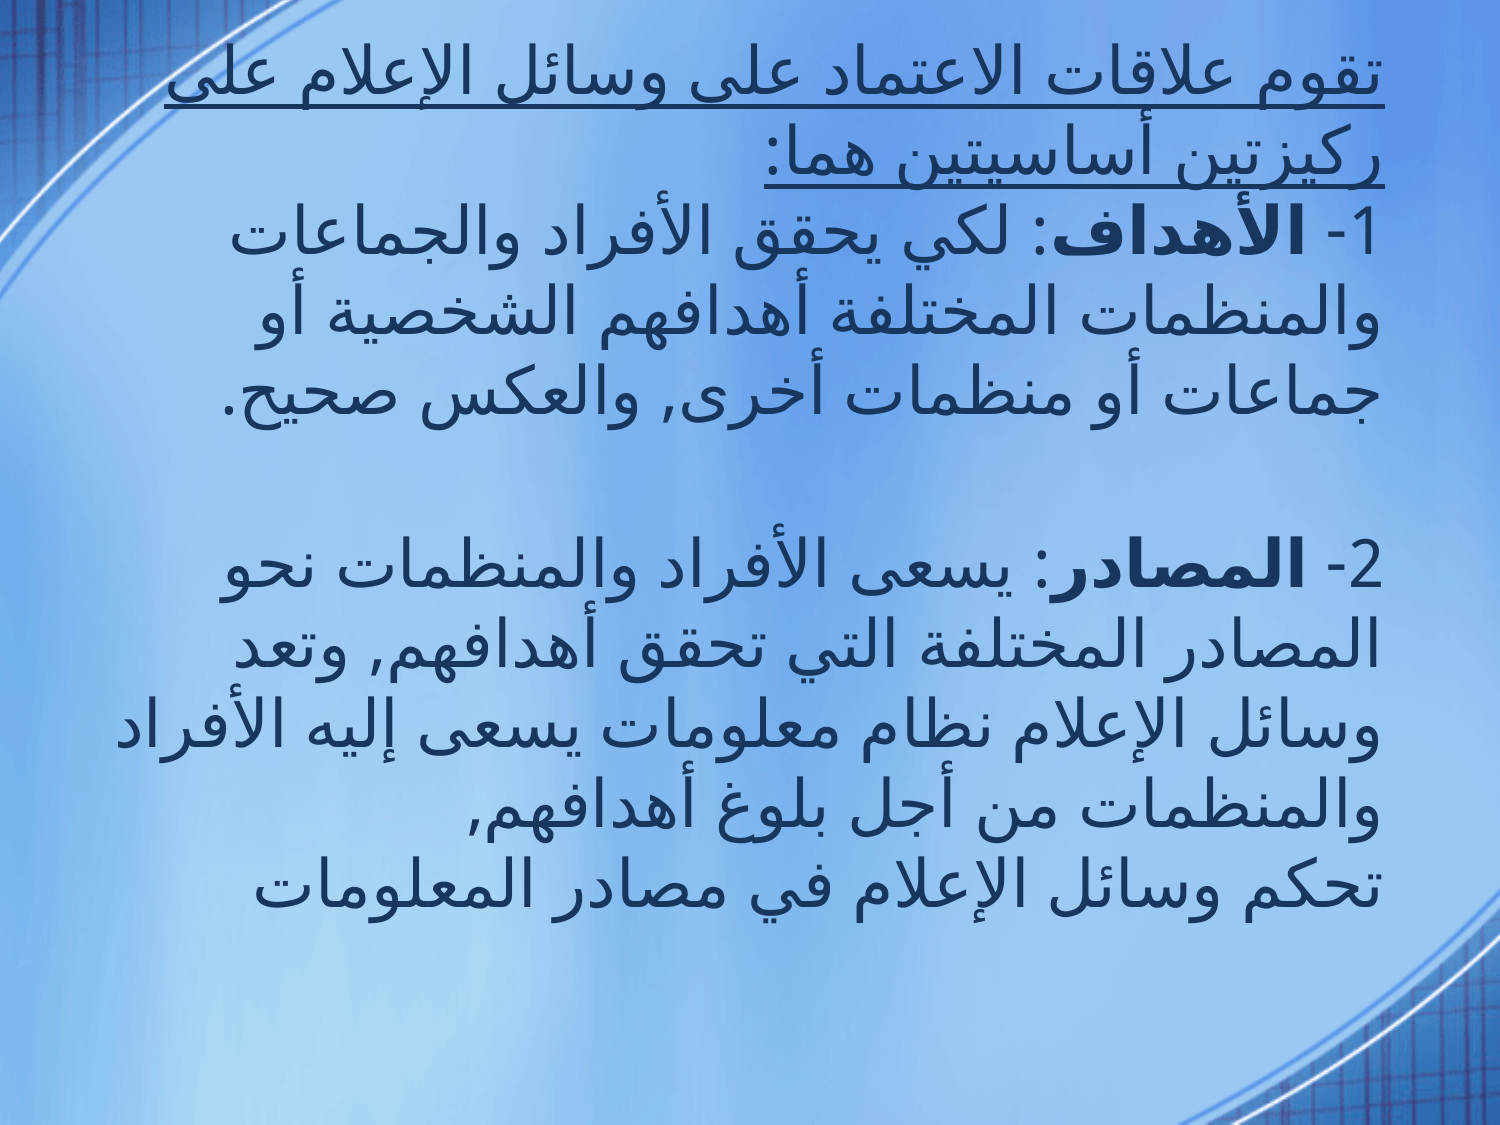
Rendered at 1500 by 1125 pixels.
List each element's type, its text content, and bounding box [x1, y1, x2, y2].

list تقوم علاقات الاعتماد على وسائل الإعلام على ركيزتين أساسيتين هما: 1- الأهداف: لكي يحقق الأفراد والجماعات والمنظمات المختلفة أهدافهم الشخصية أو جماعات أو منظمات أخرى, والعكس صحيح. 2- المصادر: يسعى الأفراد والمنظمات نحو المصادر المختلفة التي تحقق أهدافهم, وتعد وسائل الإعلام نظام معلومات يسعى إليه الأفراد والمنظمات من أجل بلوغ أهدافهم, تحكم وسائل الإعلام في مصادر المعلومات [37, 125, 1400, 1009]
picture [0, 0, 1500, 1125]
